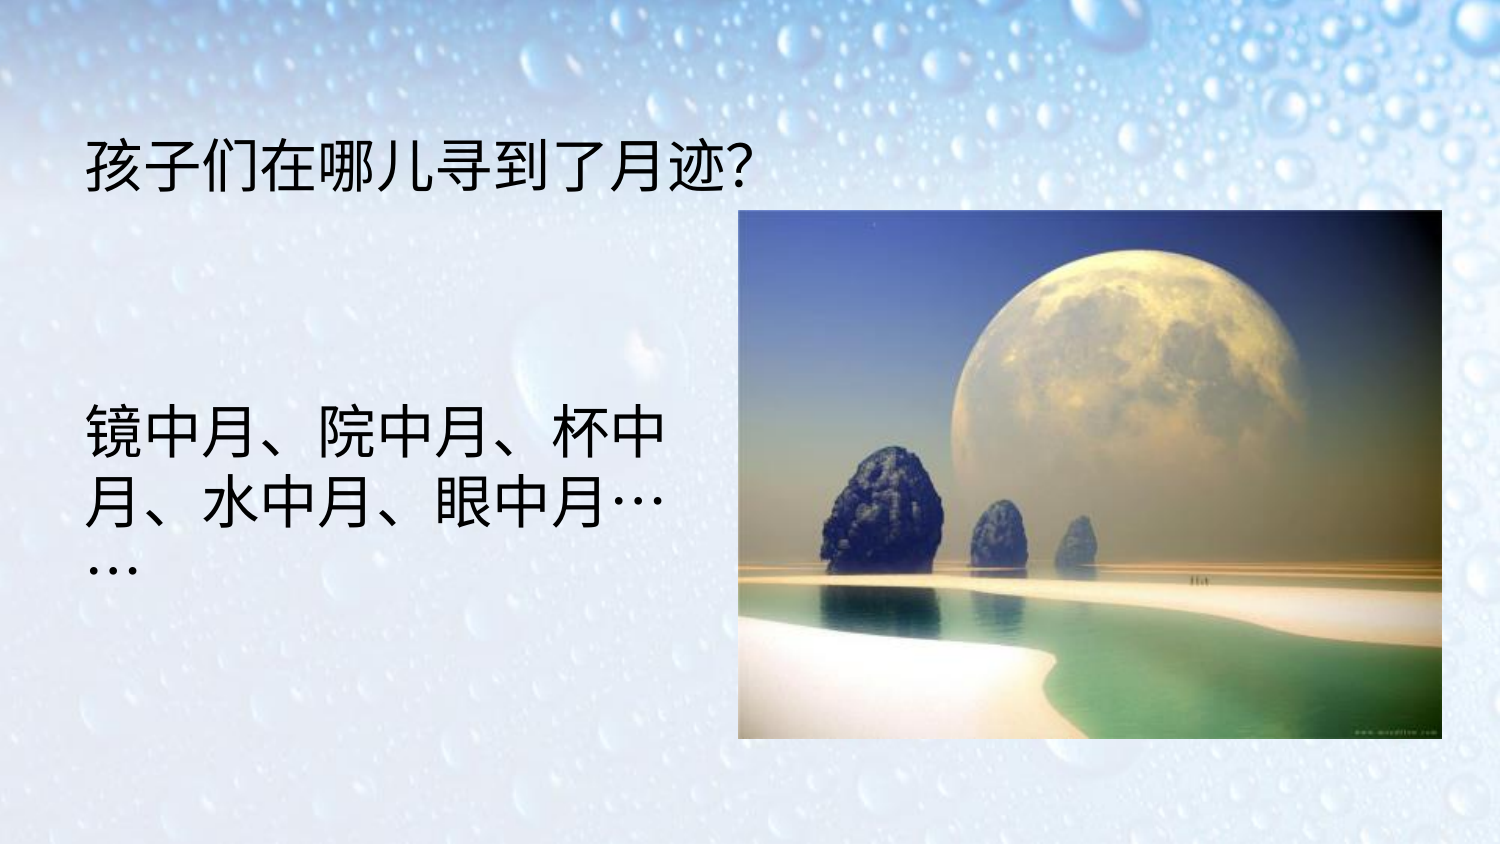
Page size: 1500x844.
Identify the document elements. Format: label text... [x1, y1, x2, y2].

text_box 孩子们在哪儿寻到了月迹？ [70, 121, 1336, 206]
text_box 镜中月、院中月、杯中月、水中月、眼中月…… [70, 387, 715, 613]
picture [0, 0, 1500, 844]
